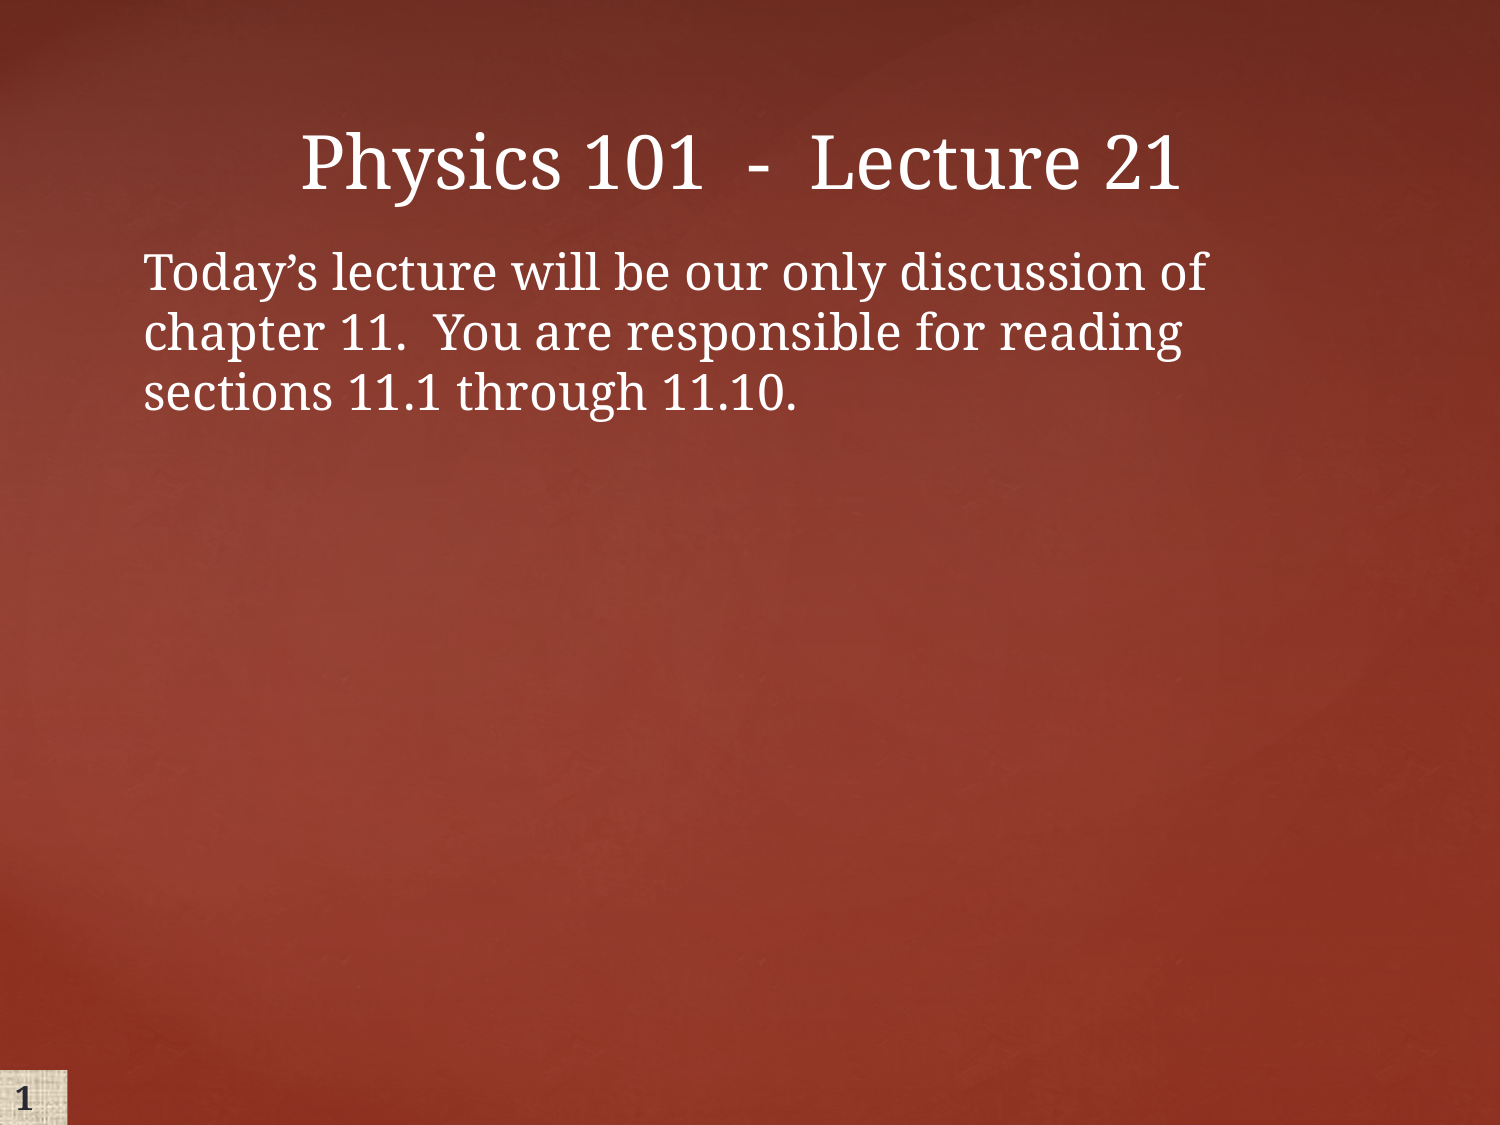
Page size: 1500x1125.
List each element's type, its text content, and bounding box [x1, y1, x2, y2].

text_box 1 [0, 1070, 68, 1125]
text_box Today’s lecture will be our only discussion of chapter 11. You are responsible for reading sections 11.1 through 11.10. [128, 292, 1366, 428]
title Physics 101 - Lecture 21 [125, 75, 1363, 213]
